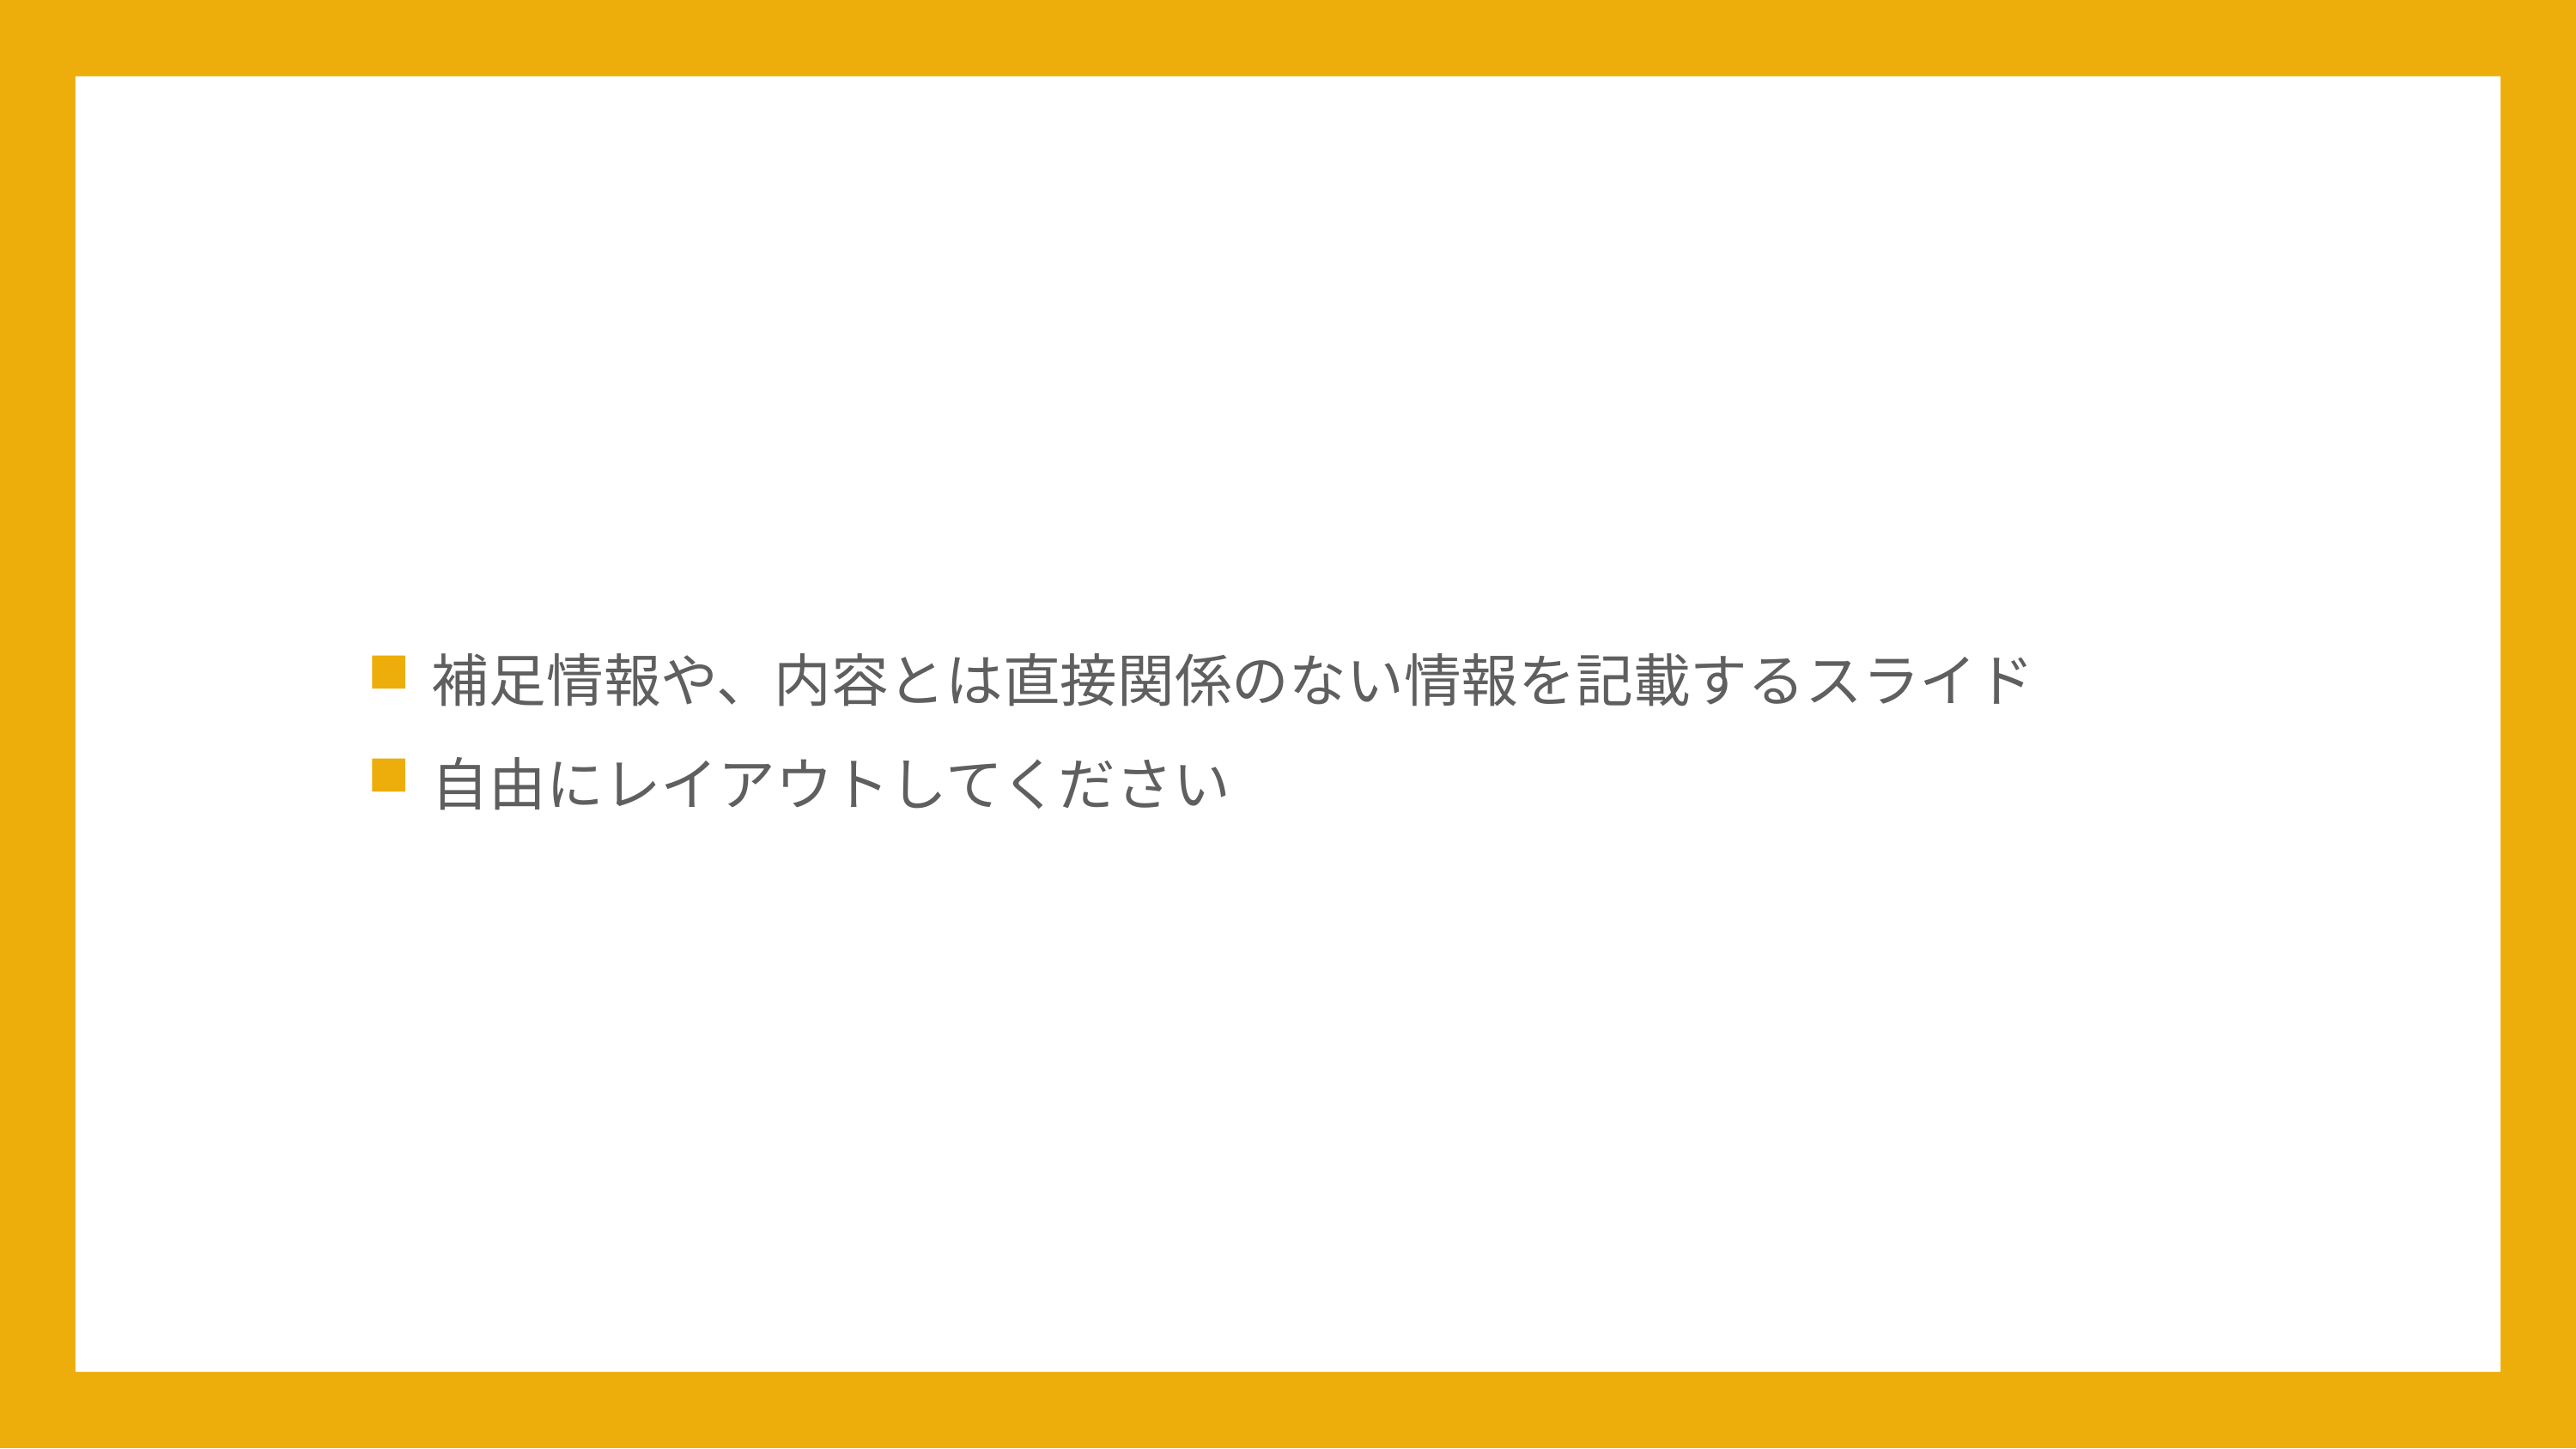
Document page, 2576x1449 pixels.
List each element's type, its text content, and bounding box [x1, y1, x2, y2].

list 補足情報や、内容とは直接関係のない情報を記載するスライド 自由にレイアウトしてください [354, 359, 2222, 1089]
